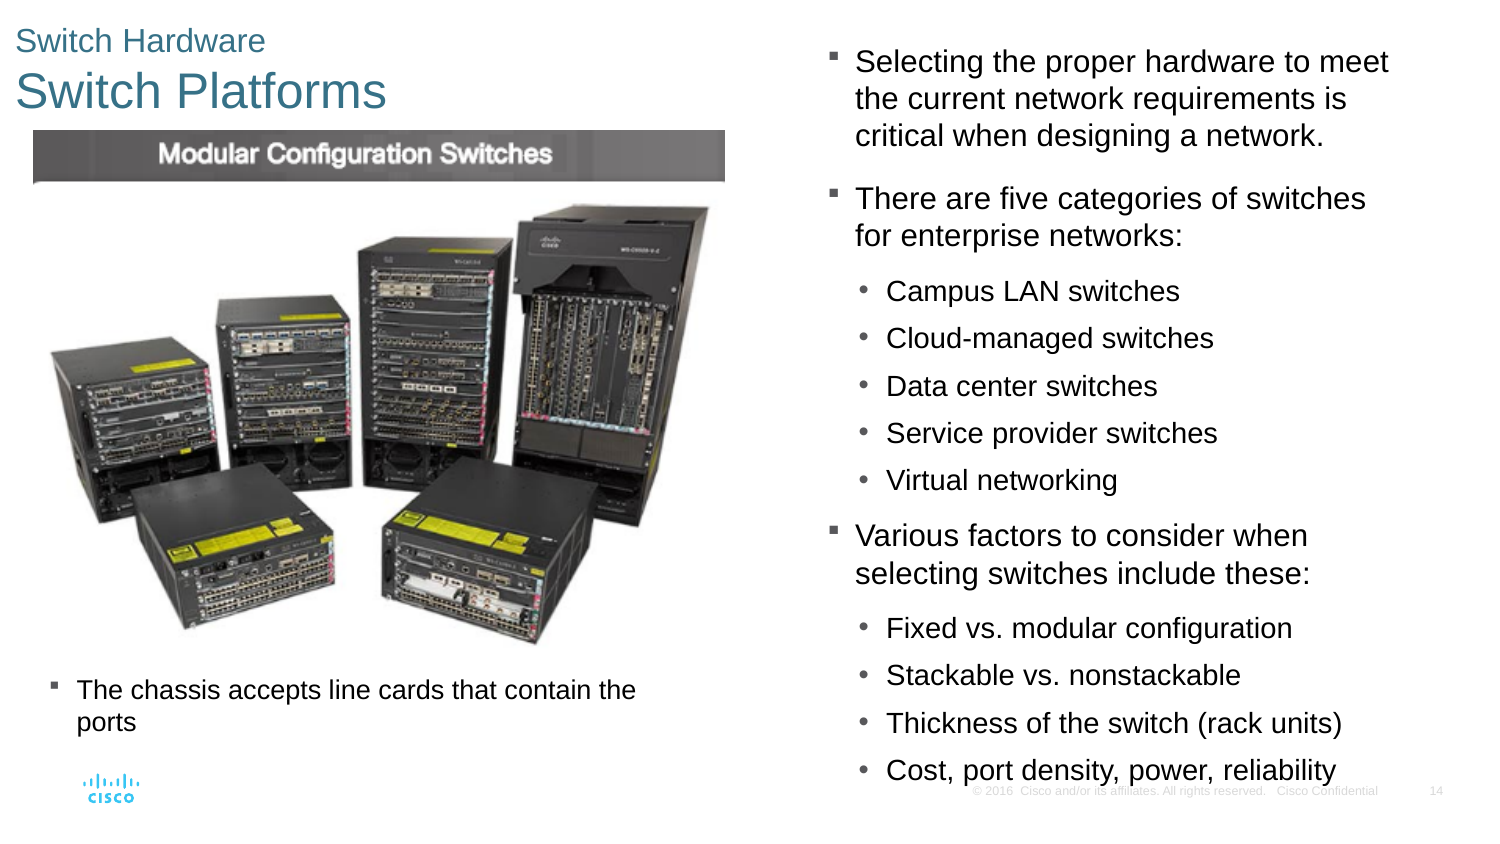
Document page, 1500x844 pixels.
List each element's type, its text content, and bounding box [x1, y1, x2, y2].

title Switch Hardware Switch Platforms [0, 6, 847, 131]
text_box The chassis accepts line cards that contain the ports [33, 664, 681, 743]
list Selecting the proper hardware to meet the current network requirements is critical when designing a network. There are five categories of switches for enterprise networks: Campus LAN switches Cloud-managed switches Data center switches Service provider switches Virtual networking Various factors to consider when selecting switches include these: Fixed vs. modular configuration Stackable vs. nonstackable Thickness of the switch (rack units) Cost, port density, power, reliability [812, 33, 1425, 784]
picture [33, 130, 725, 655]
